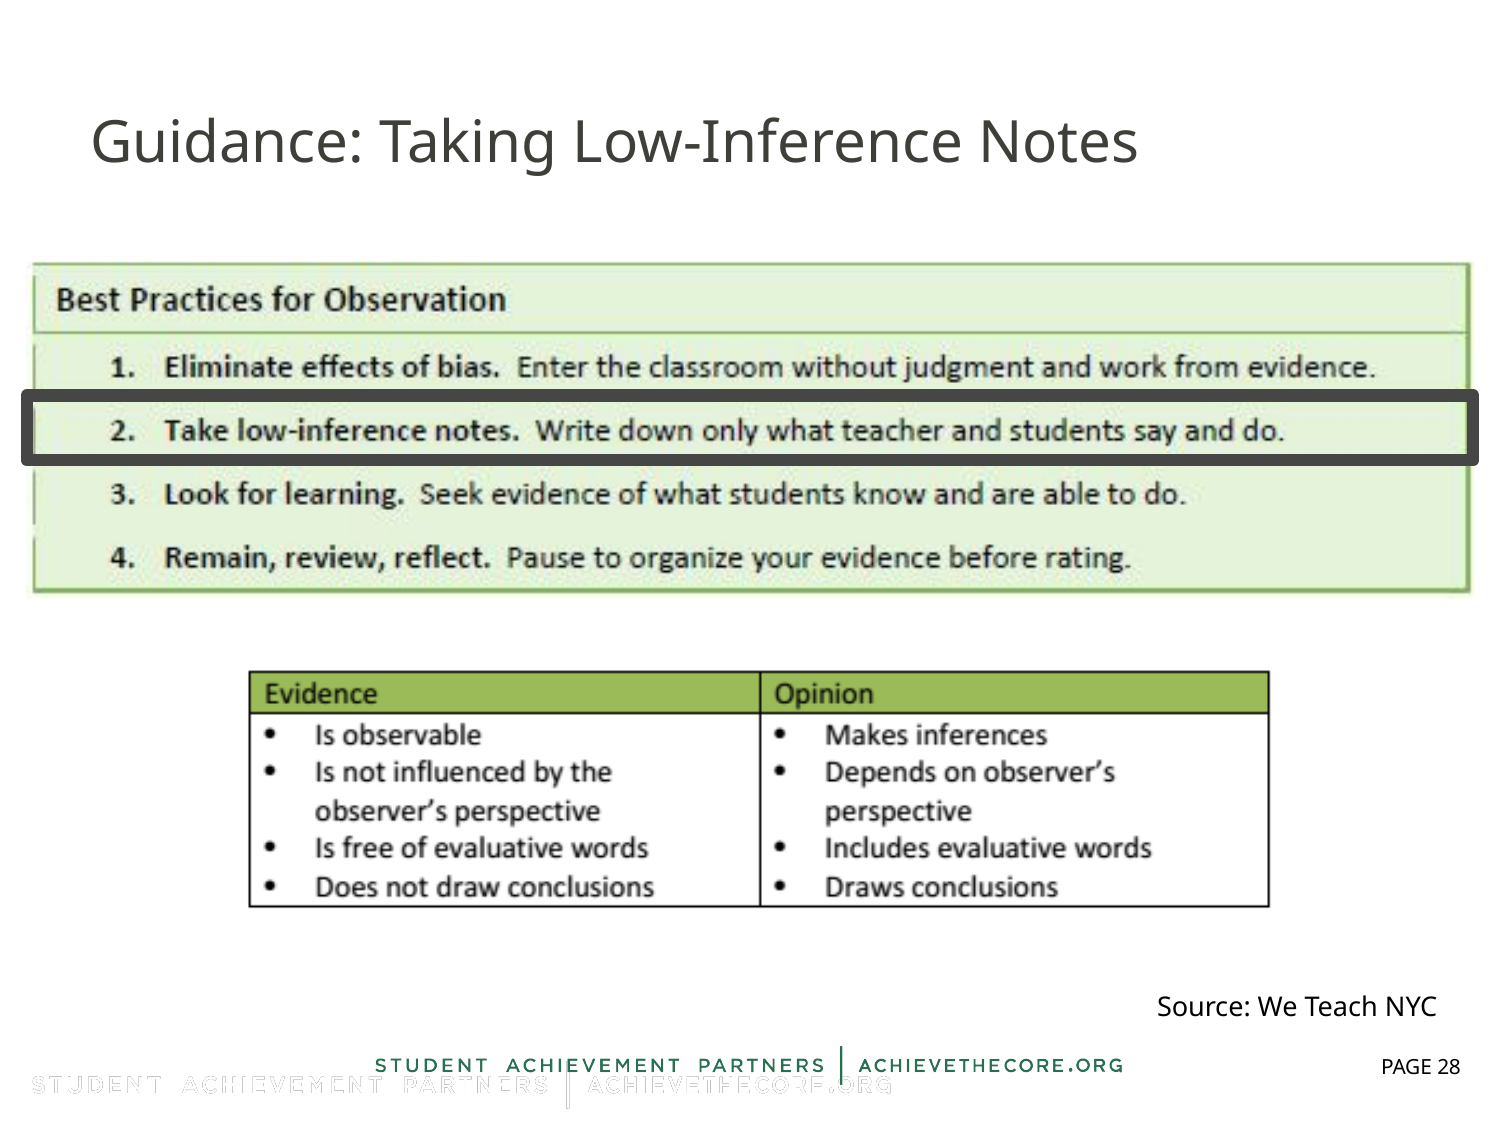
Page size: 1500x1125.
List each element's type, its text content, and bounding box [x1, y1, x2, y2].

picture [12, 1046, 1122, 1112]
picture [26, 261, 1474, 600]
picture [234, 654, 1292, 919]
text_box Source: We Teach NYC [1142, 973, 1487, 1039]
title Guidance: Taking Low-Inference Notes [75, 45, 1425, 233]
